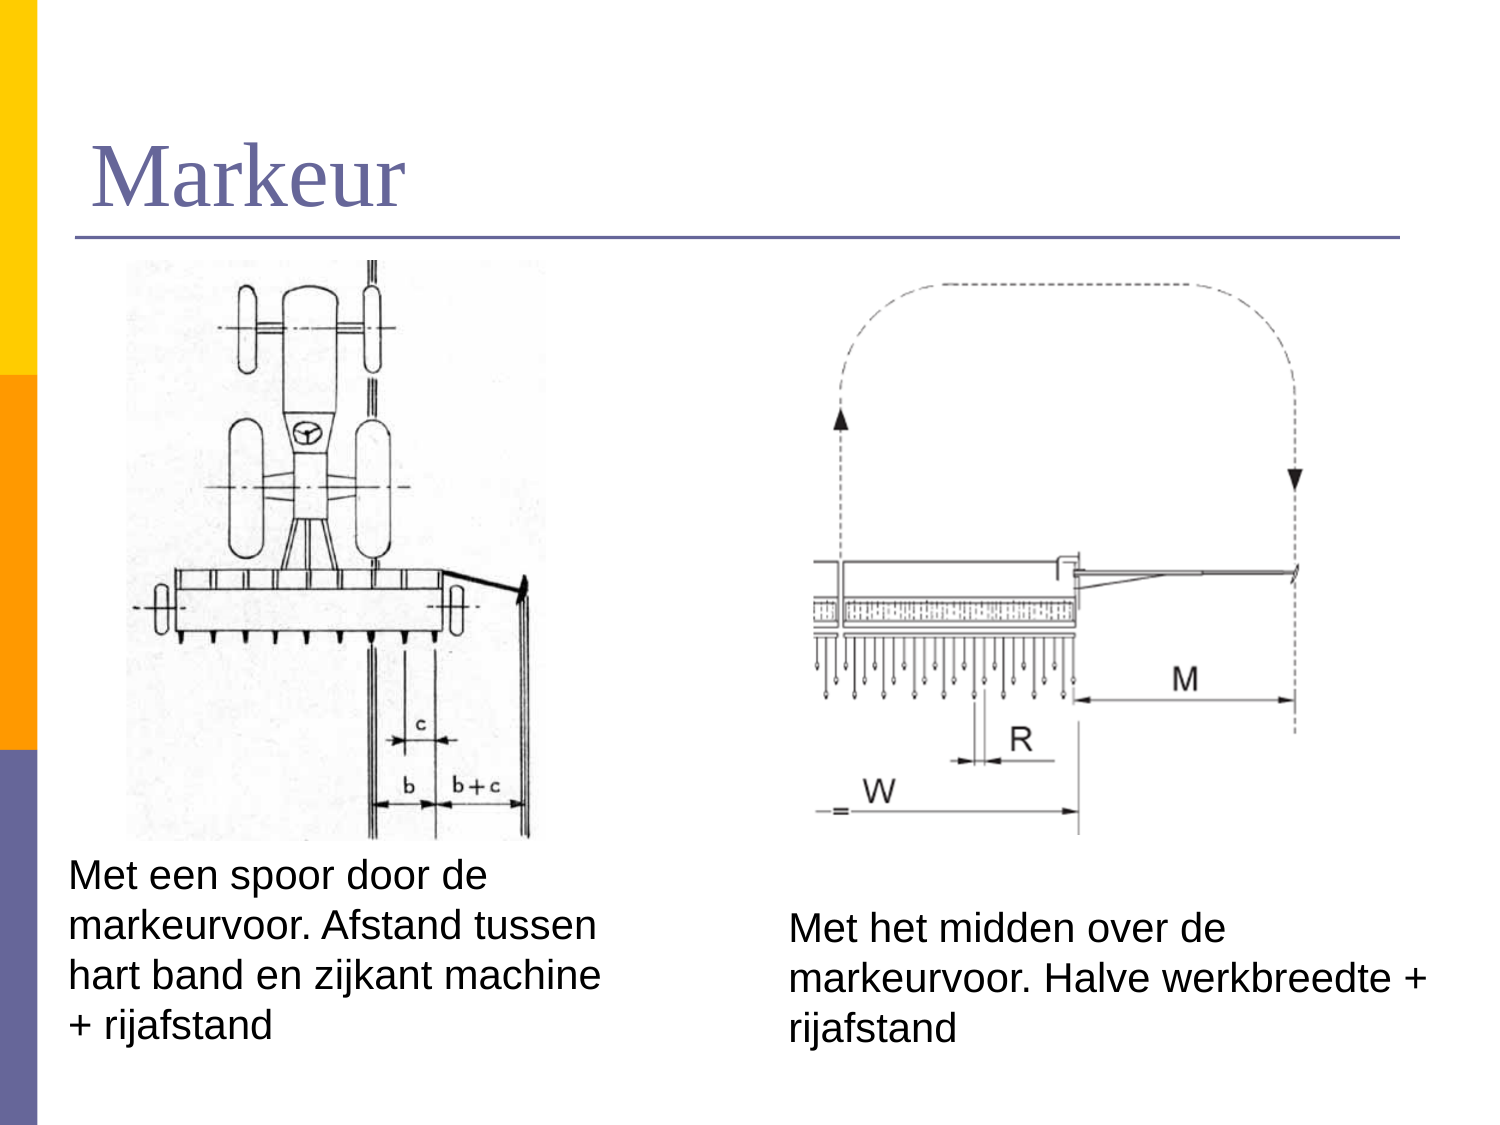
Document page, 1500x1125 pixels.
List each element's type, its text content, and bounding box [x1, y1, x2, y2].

picture [74, 260, 583, 841]
list Met een spoor door de markeurvoor. Afstand tussen hart band en zijkant machine + rijafstand [53, 840, 632, 1106]
title Markeur [75, 45, 1425, 233]
text_box Met het midden over de markeurvoor. Halve werkbreedte + rijafstand [773, 893, 1471, 1059]
picture [773, 260, 1338, 835]
